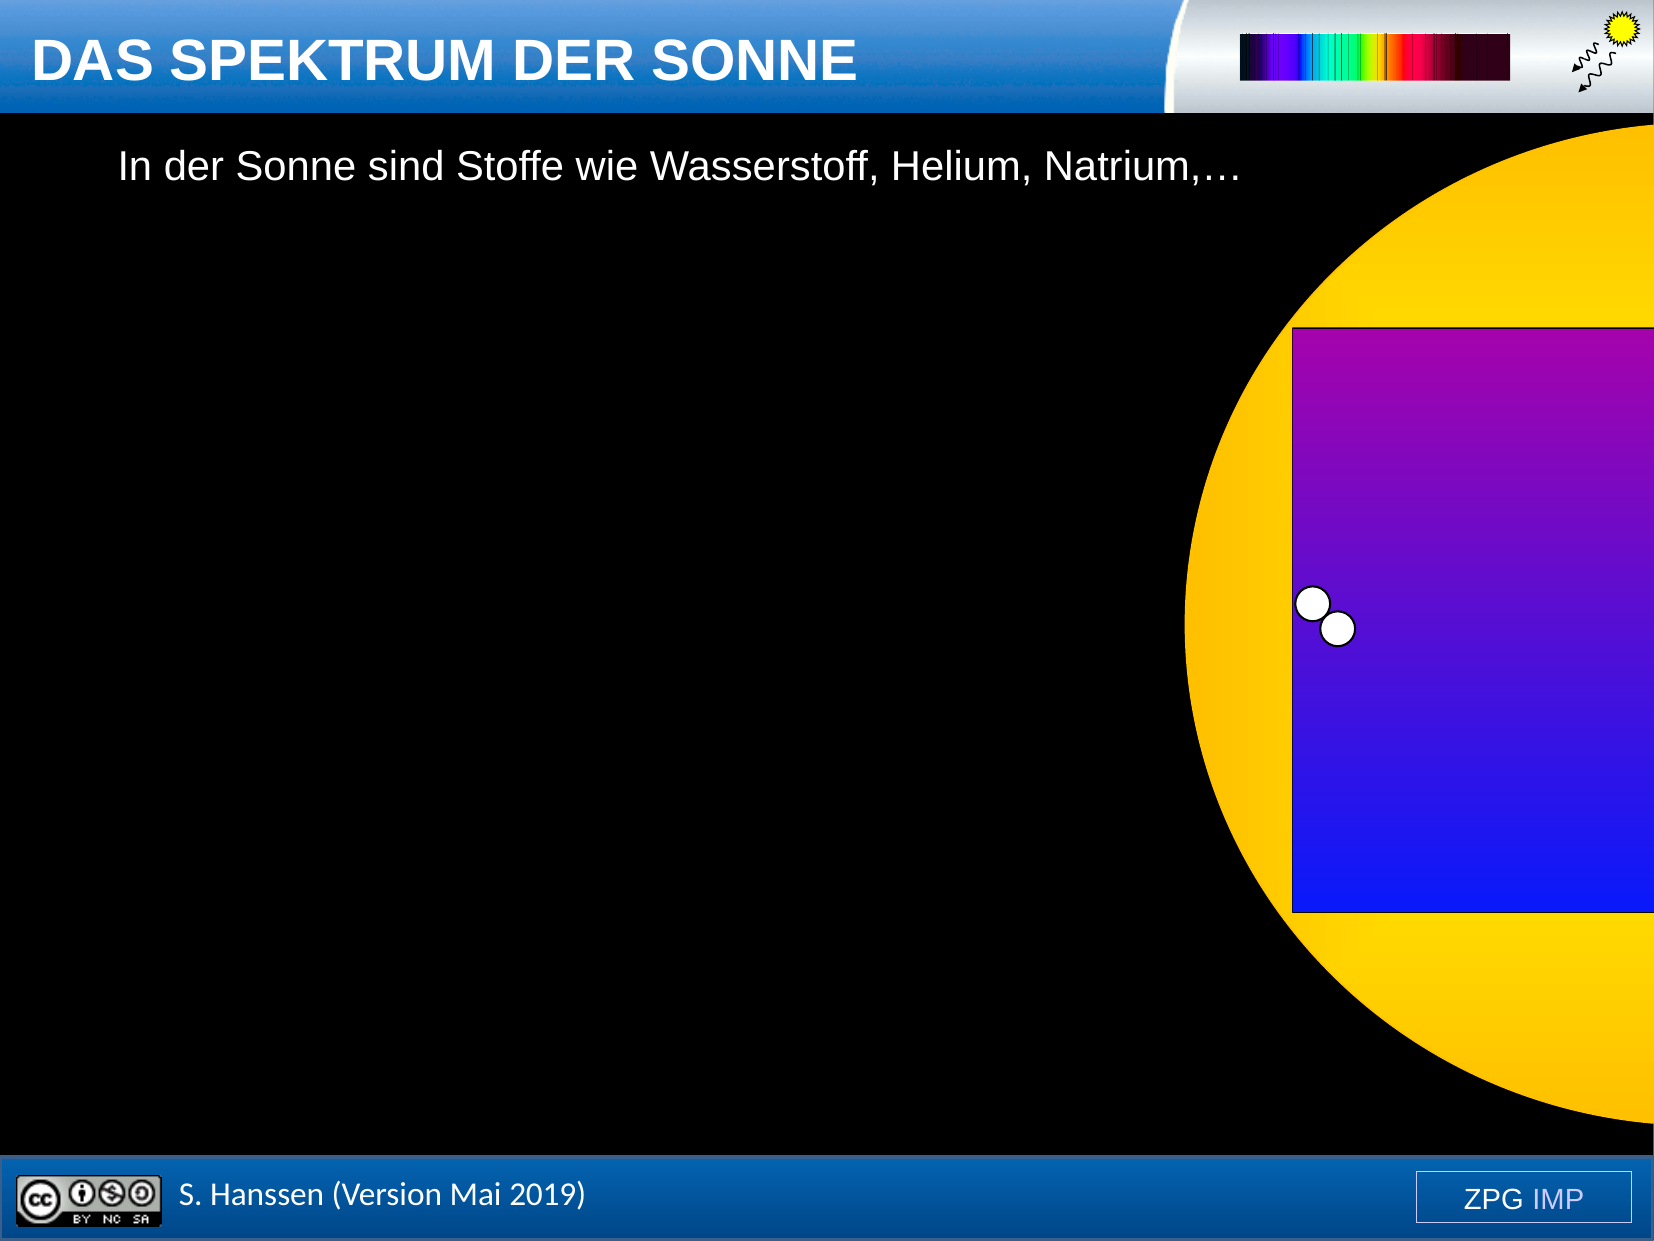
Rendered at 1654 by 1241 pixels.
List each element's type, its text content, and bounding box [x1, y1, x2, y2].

text_box [1290, 326, 1654, 914]
picture [16, 1175, 162, 1227]
text_box In der Sonne sind Stoffe wie Wasserstoff, Helium, Natrium,… [100, 130, 1593, 198]
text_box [1294, 586, 1356, 647]
picture [0, 0, 1654, 113]
text_box [1185, 125, 1654, 1124]
